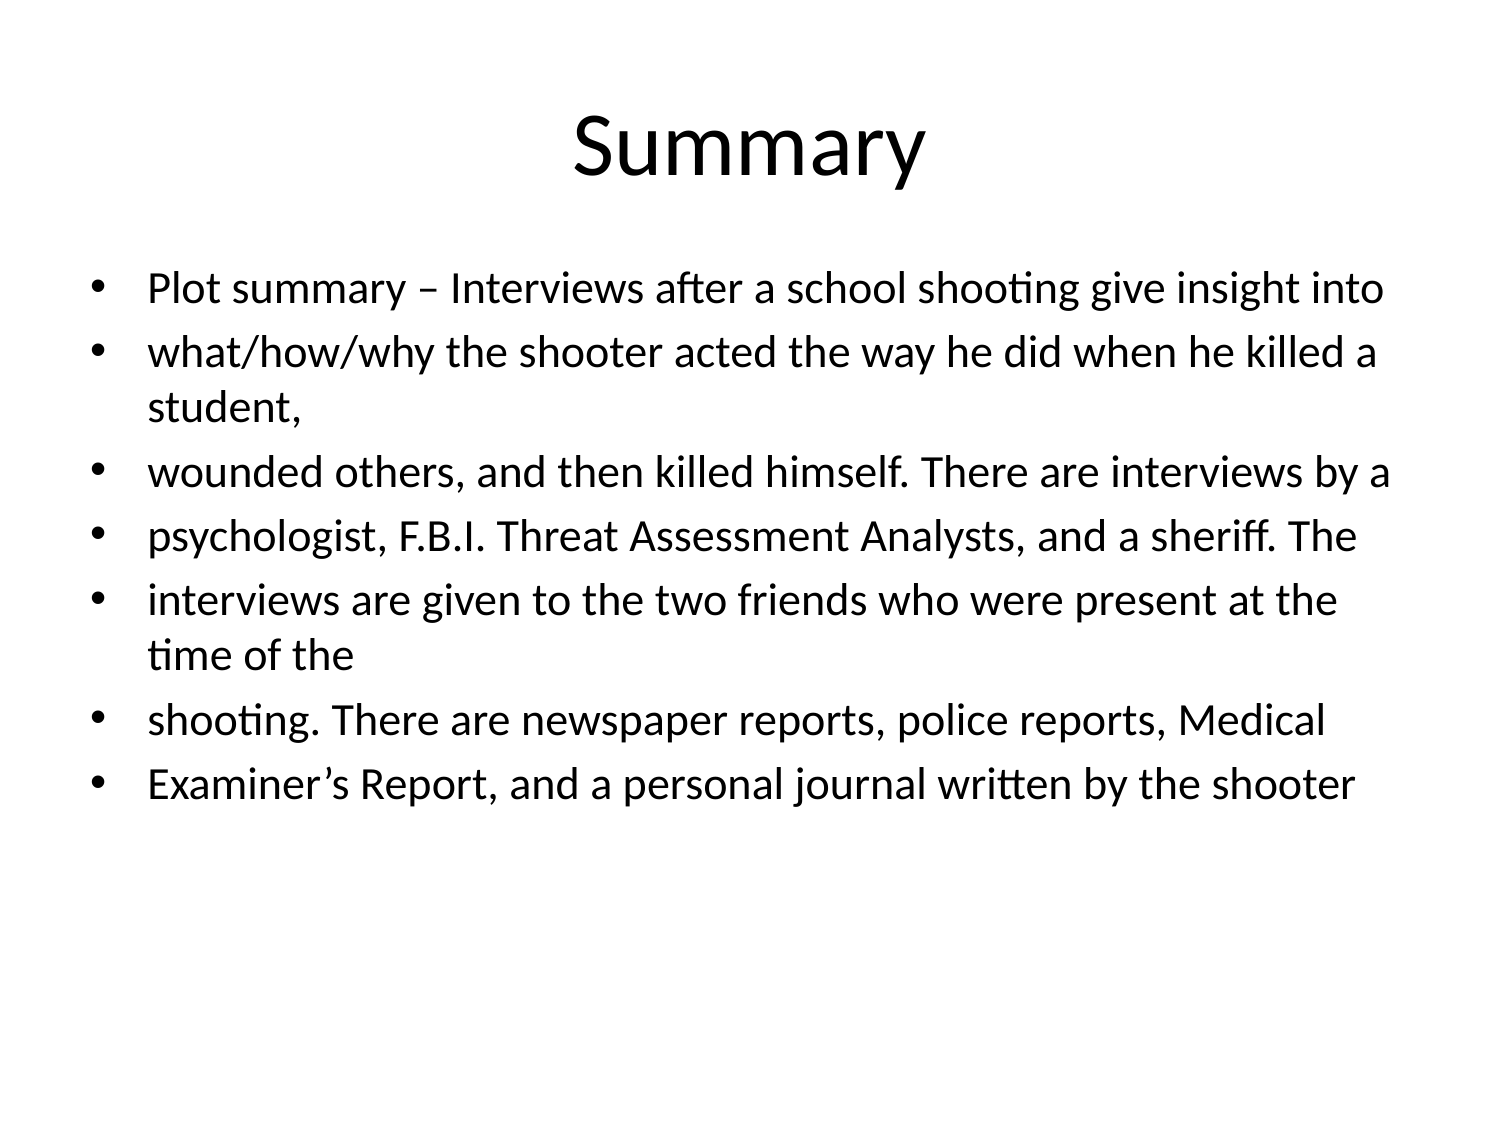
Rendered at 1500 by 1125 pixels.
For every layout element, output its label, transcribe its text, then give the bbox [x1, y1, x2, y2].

title Summary [75, 45, 1425, 233]
list Plot summary – Interviews after a school shooting give insight into what/how/why the shooter acted the way he did when he killed a student, wounded others, and then killed himself. There are interviews by a psychologist, F.B.I. Threat Assessment Analysts, and a sheriff. The interviews are given to the two friends who were present at the time of the shooting. There are newspaper reports, police reports, Medical Examiner’s Report, and a personal journal written by the shooter [75, 249, 1425, 993]
